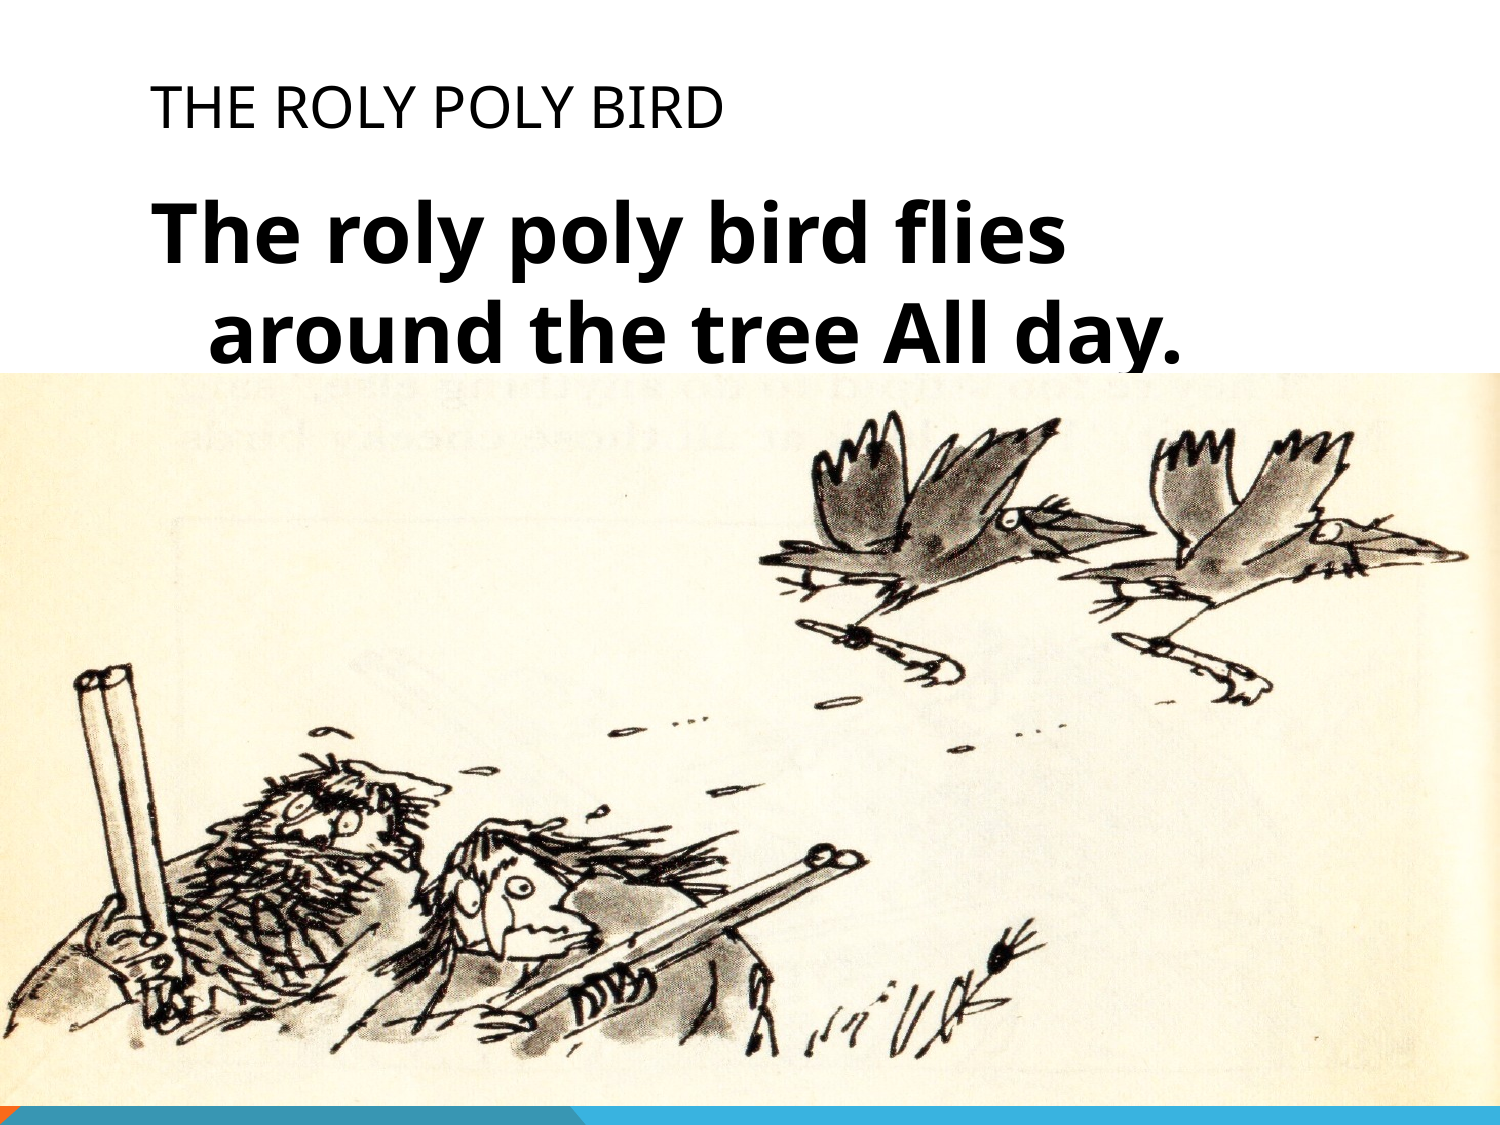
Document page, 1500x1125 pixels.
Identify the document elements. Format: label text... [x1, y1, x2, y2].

title The roly poly bird [135, 60, 1369, 150]
list The roly poly bird flies around the tree All day. [135, 172, 1370, 371]
picture [0, 373, 1500, 1107]
